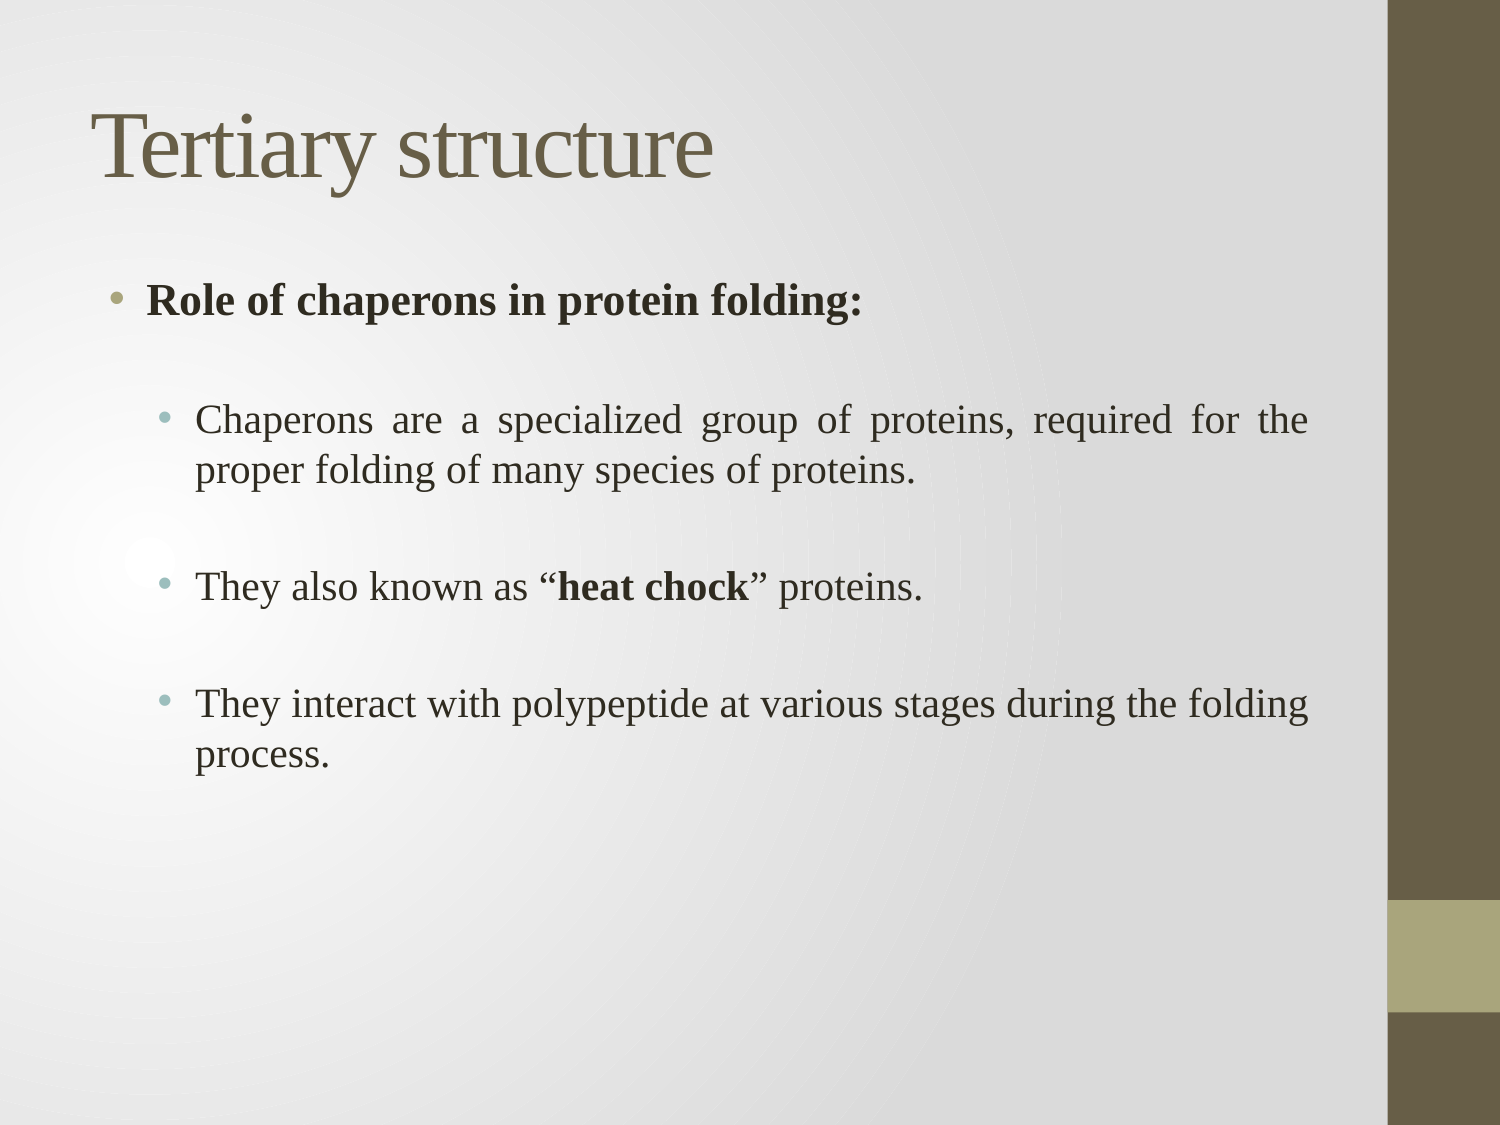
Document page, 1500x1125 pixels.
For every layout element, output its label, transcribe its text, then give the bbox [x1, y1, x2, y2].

title Tertiary structure [75, 45, 1325, 233]
list Role of chaperons in protein folding: Chaperons are a specialized group of proteins, required for the proper folding of many species of proteins. They also known as “heat chock” proteins. They interact with polypeptide at various stages during the folding process. [75, 262, 1325, 1050]
